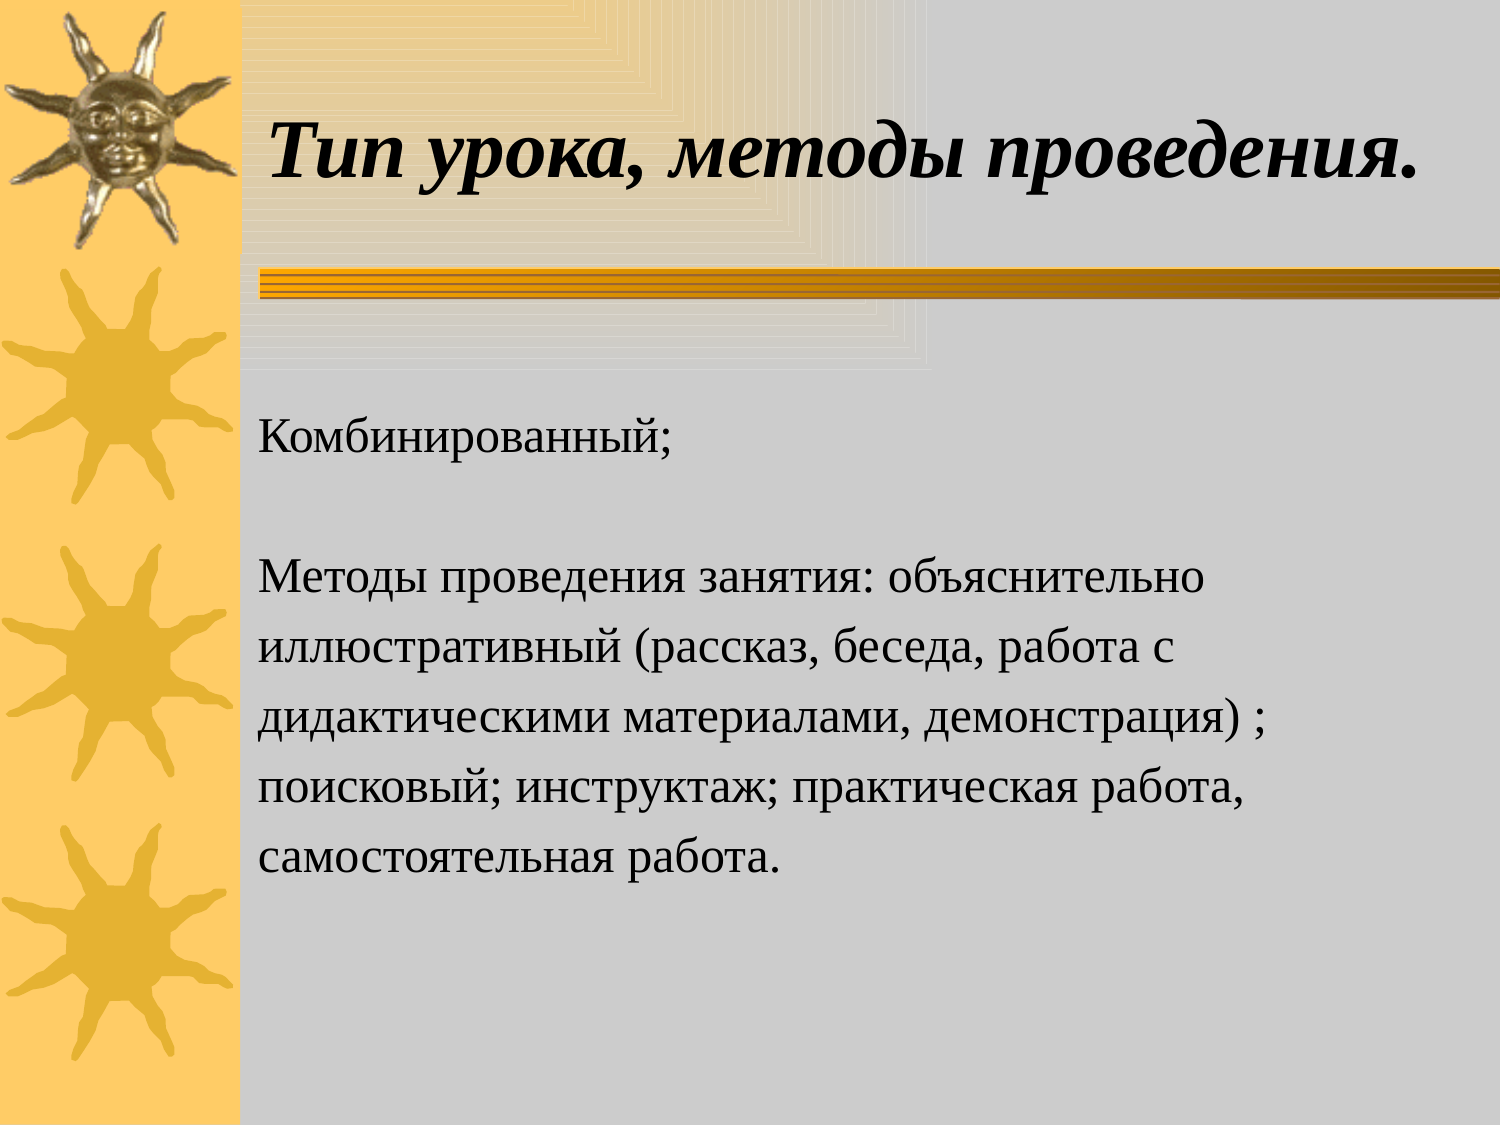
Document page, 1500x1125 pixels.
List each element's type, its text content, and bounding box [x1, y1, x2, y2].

title Тип урока, методы проведения. [250, 49, 1492, 238]
list Комбинированный; Методы проведения занятия: объяснительно иллюстративный (рассказ, беседа, ра­бота с дидактическими материалами, демонстрация) ; поисковый; инструктаж; практическая работа, самостоятельная работа. [242, 324, 1494, 1001]
picture [1, 8, 242, 254]
